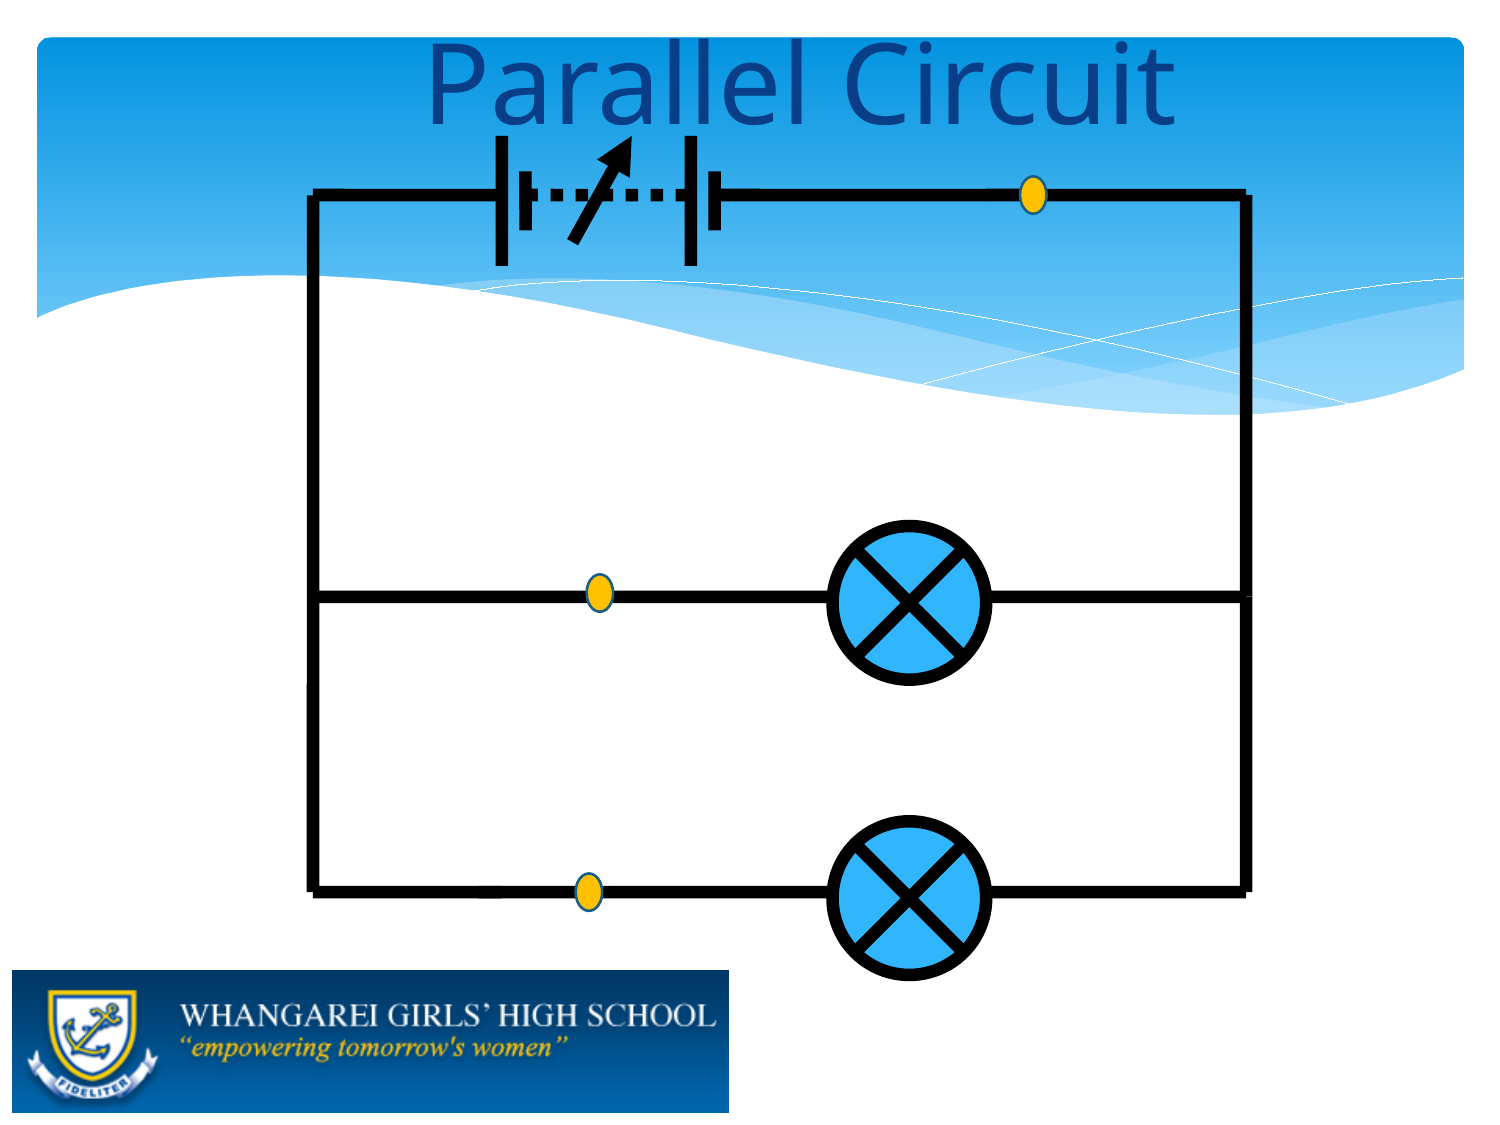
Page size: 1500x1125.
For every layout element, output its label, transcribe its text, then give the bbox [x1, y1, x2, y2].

text_box [572, 135, 632, 243]
text_box [1018, 175, 1048, 216]
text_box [832, 821, 987, 976]
list Parallel Circuit [407, 31, 1471, 185]
picture [12, 970, 729, 1113]
table_cell Same [1240, 351, 1246, 395]
table_cell Same [1247, 351, 1252, 396]
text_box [832, 525, 987, 680]
text_box [585, 573, 615, 614]
text_box [574, 872, 604, 913]
